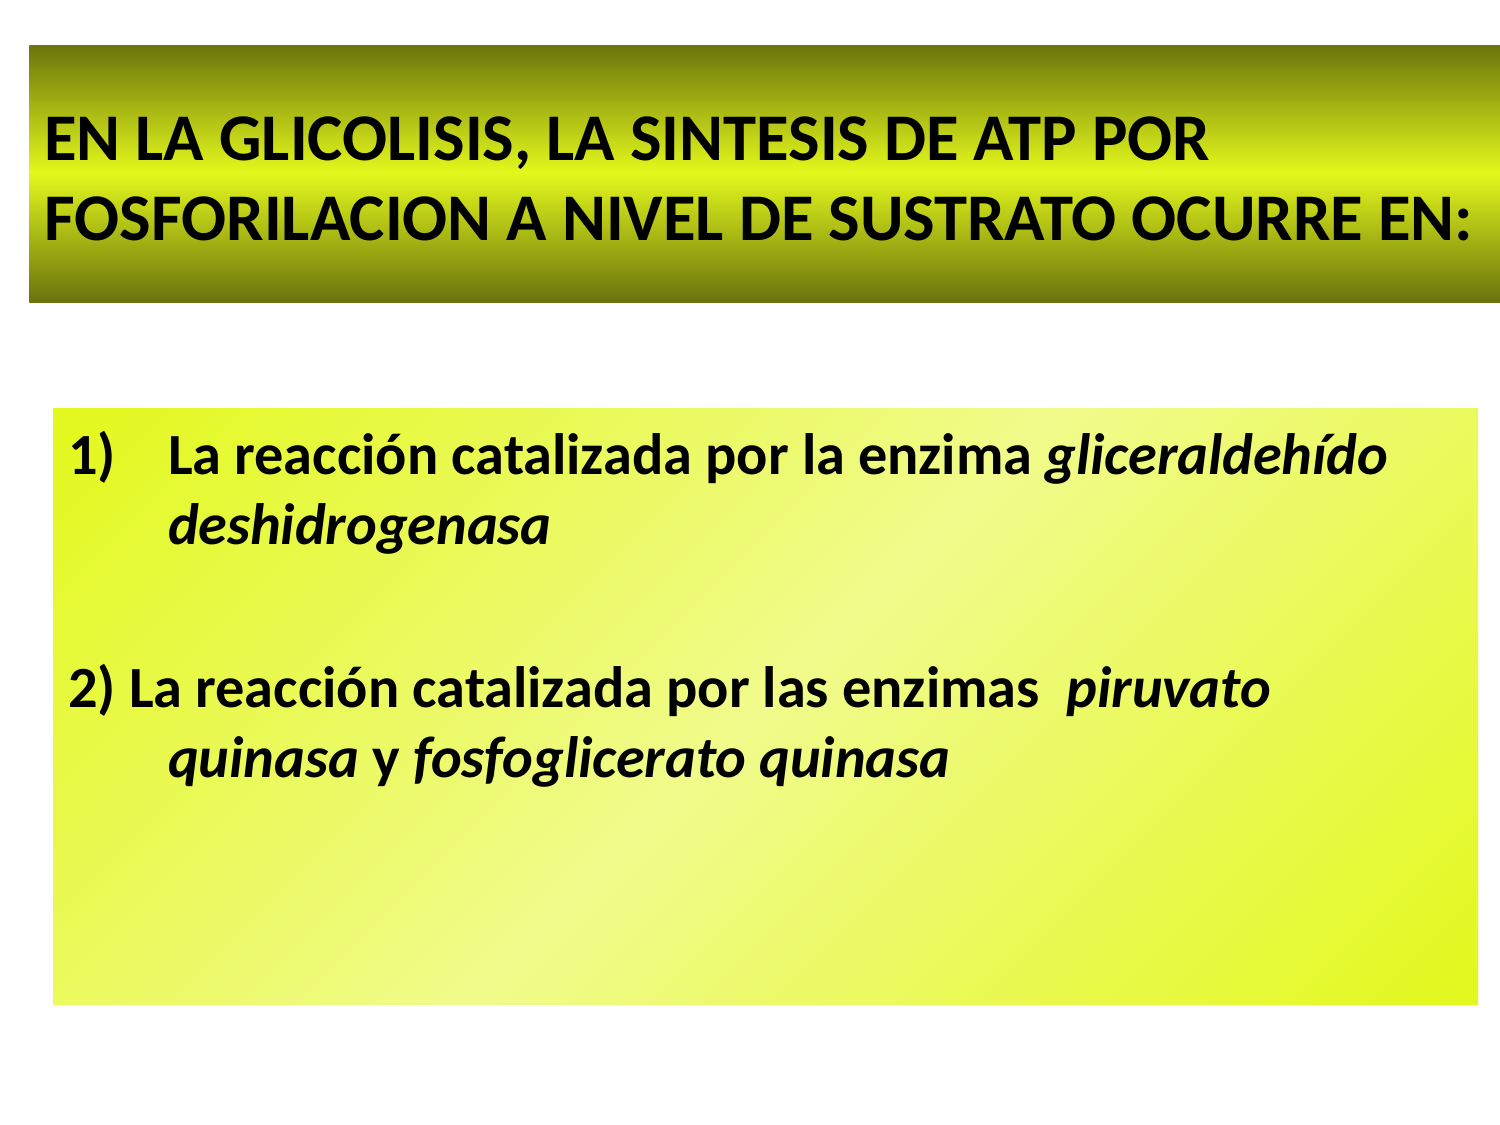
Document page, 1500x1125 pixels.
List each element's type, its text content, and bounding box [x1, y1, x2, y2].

title EN LA GLICOLISIS, LA SINTESIS DE ATP POR FOSFORILACION A NIVEL DE SUSTRATO OCURRE EN: [29, 45, 1500, 303]
list La reacción catalizada por la enzima gliceraldehído deshidrogenasa 2) La reacción catalizada por las enzimas piruvato quinasa y fosfoglicerato quinasa [53, 408, 1479, 1005]
